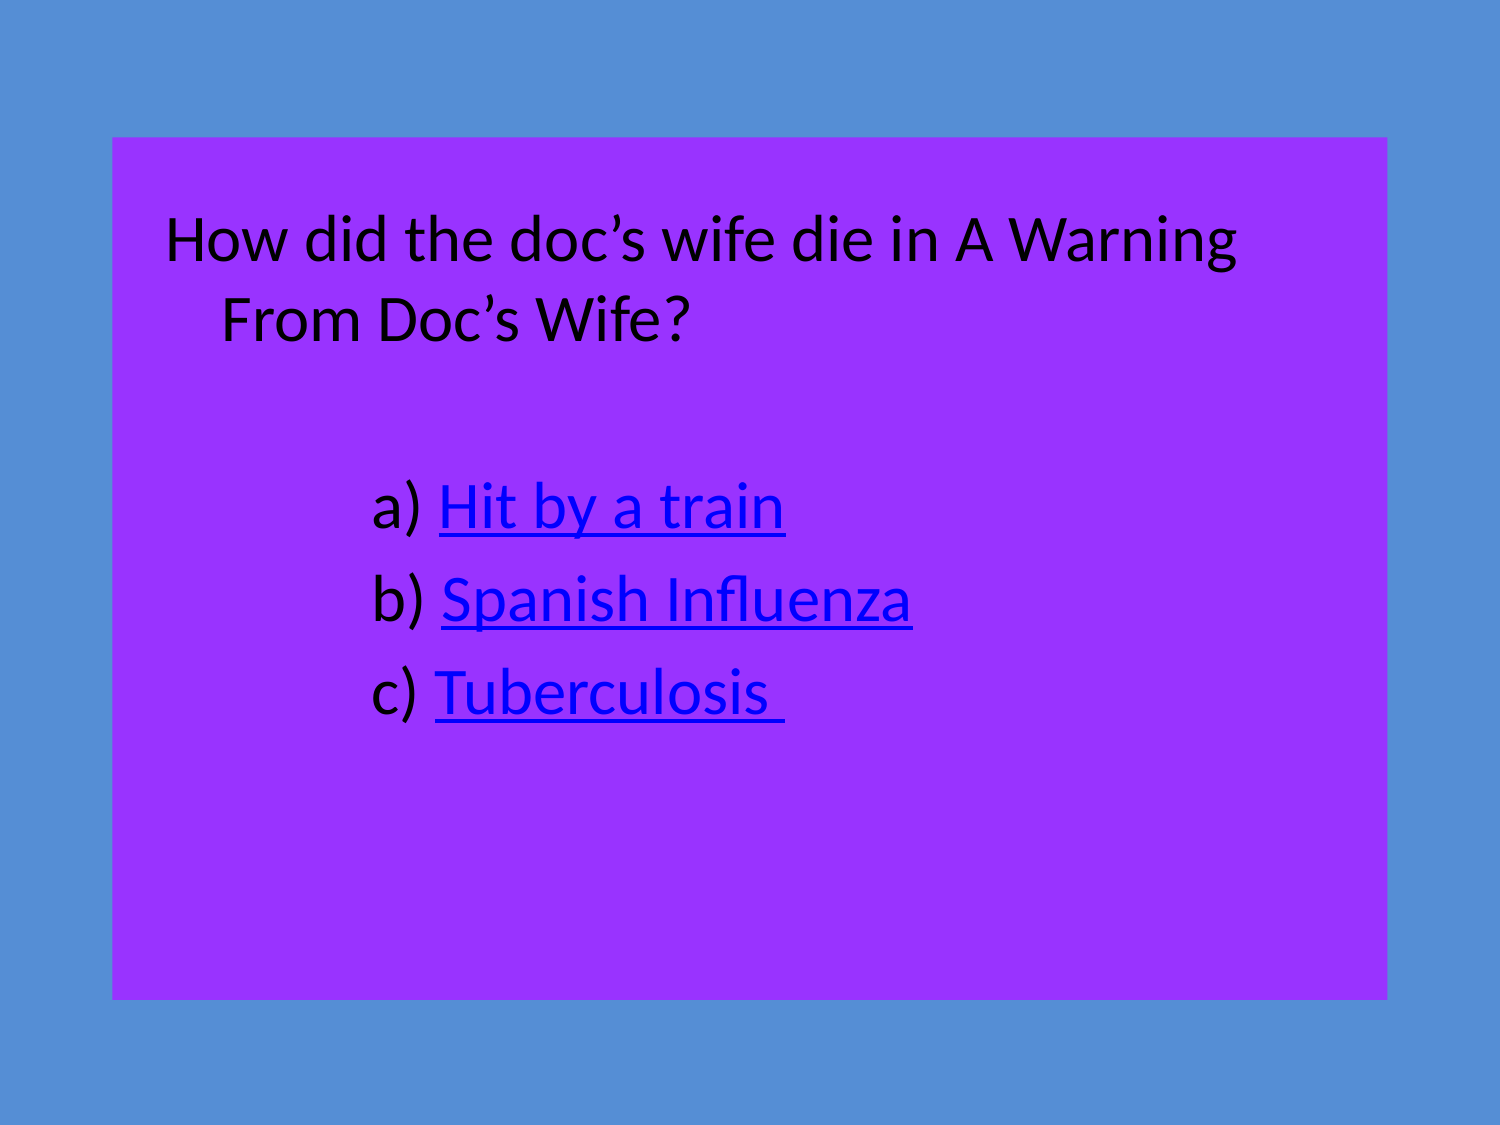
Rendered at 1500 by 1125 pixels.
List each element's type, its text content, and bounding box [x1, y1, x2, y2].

text_box [110, 135, 1389, 1002]
list How did the doc’s wife die in A Warning From Doc’s Wife? a) Hit by a train b) Spanish Influenza c) Tuberculosis [150, 187, 1362, 1038]
